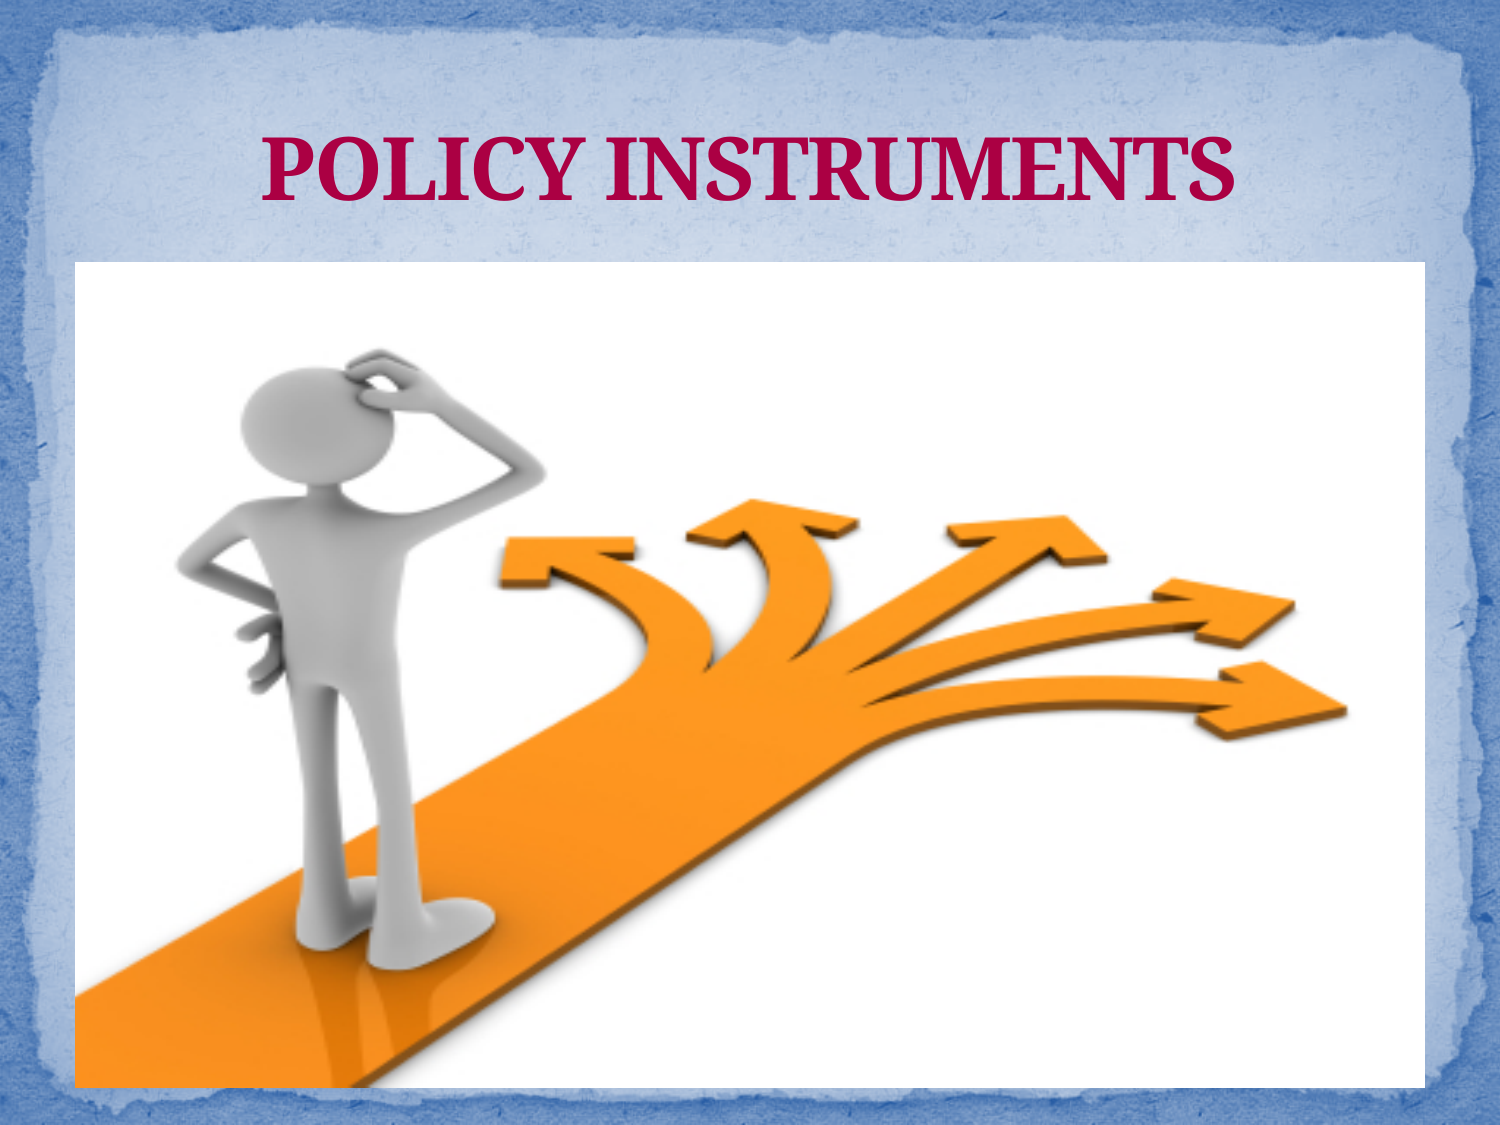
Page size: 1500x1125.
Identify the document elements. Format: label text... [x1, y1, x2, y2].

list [74, 262, 1426, 1088]
title POLICY INSTRUMENTS [74, 24, 1425, 225]
